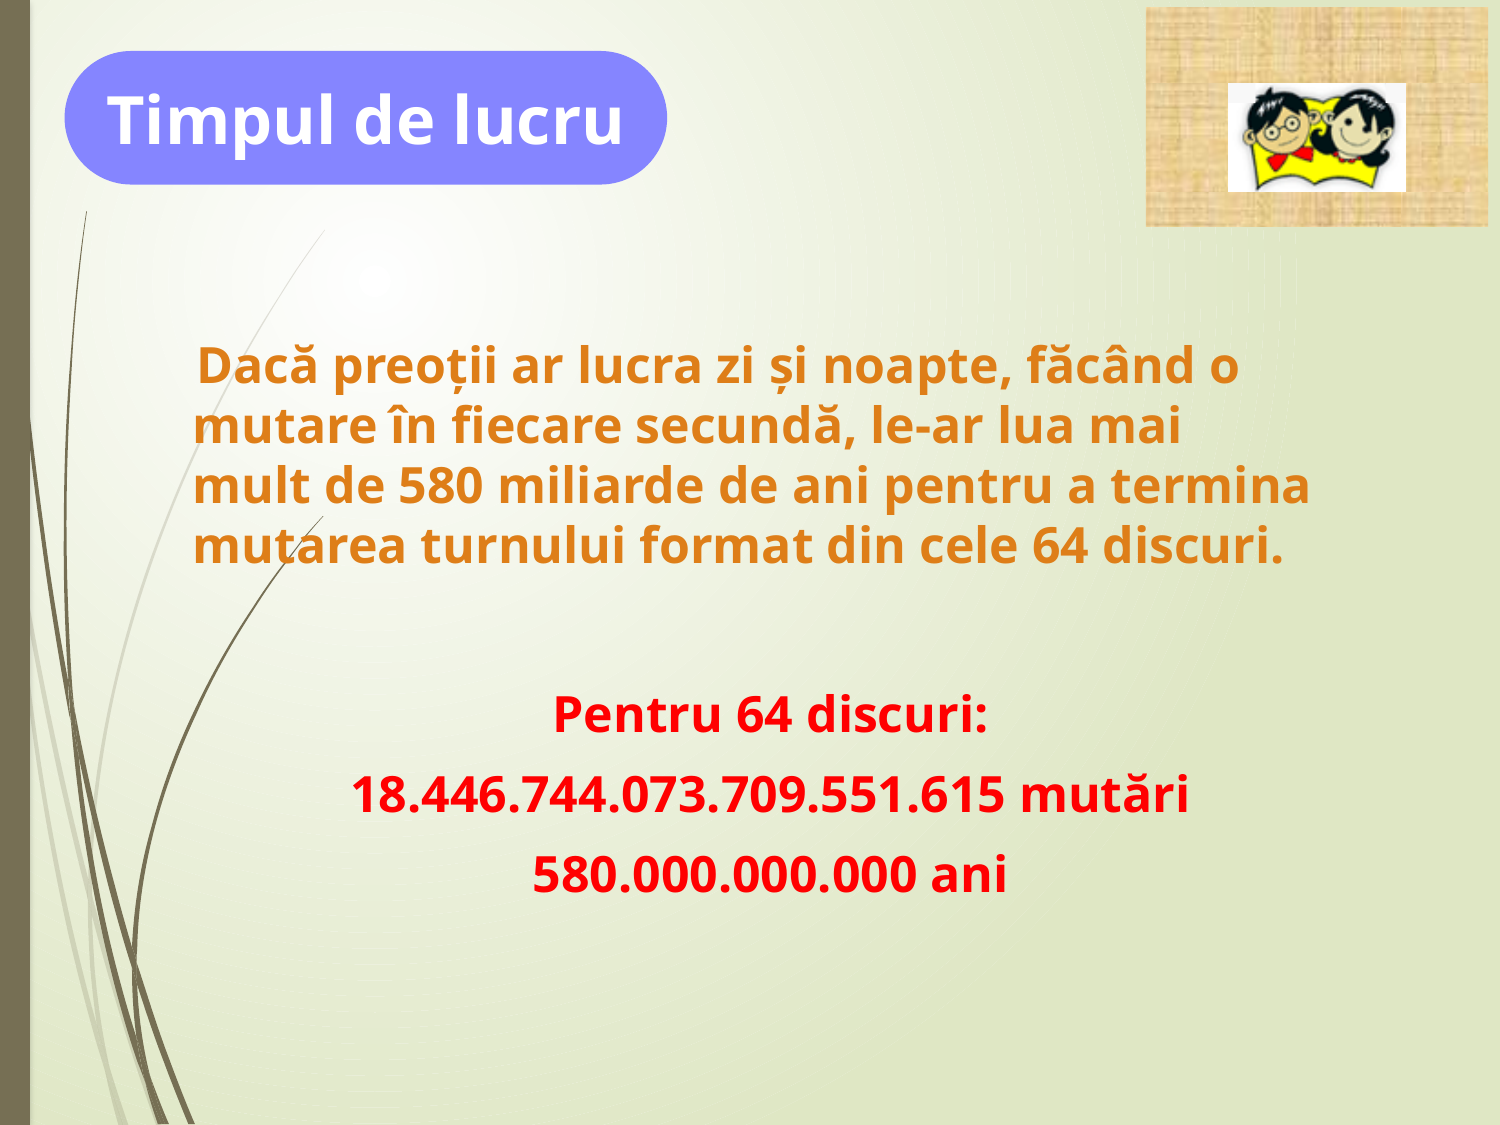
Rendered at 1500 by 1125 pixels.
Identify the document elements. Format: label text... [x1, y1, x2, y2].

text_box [1145, 6, 1489, 227]
text_box Pentru 64 discuri: 18.446.744.073.709.551.615 mutări 580.000.000.000 ani [335, 674, 1206, 910]
text_box Timpul de lucru [64, 50, 668, 185]
text_box Dacă preoţii ar lucra zi şi noapte, făcând o mutare în fiecare secundă, le-ar lua mai mult de 580 miliarde de ani pentru a termina mutarea turnului format din cele 64 discuri. [177, 326, 1329, 581]
